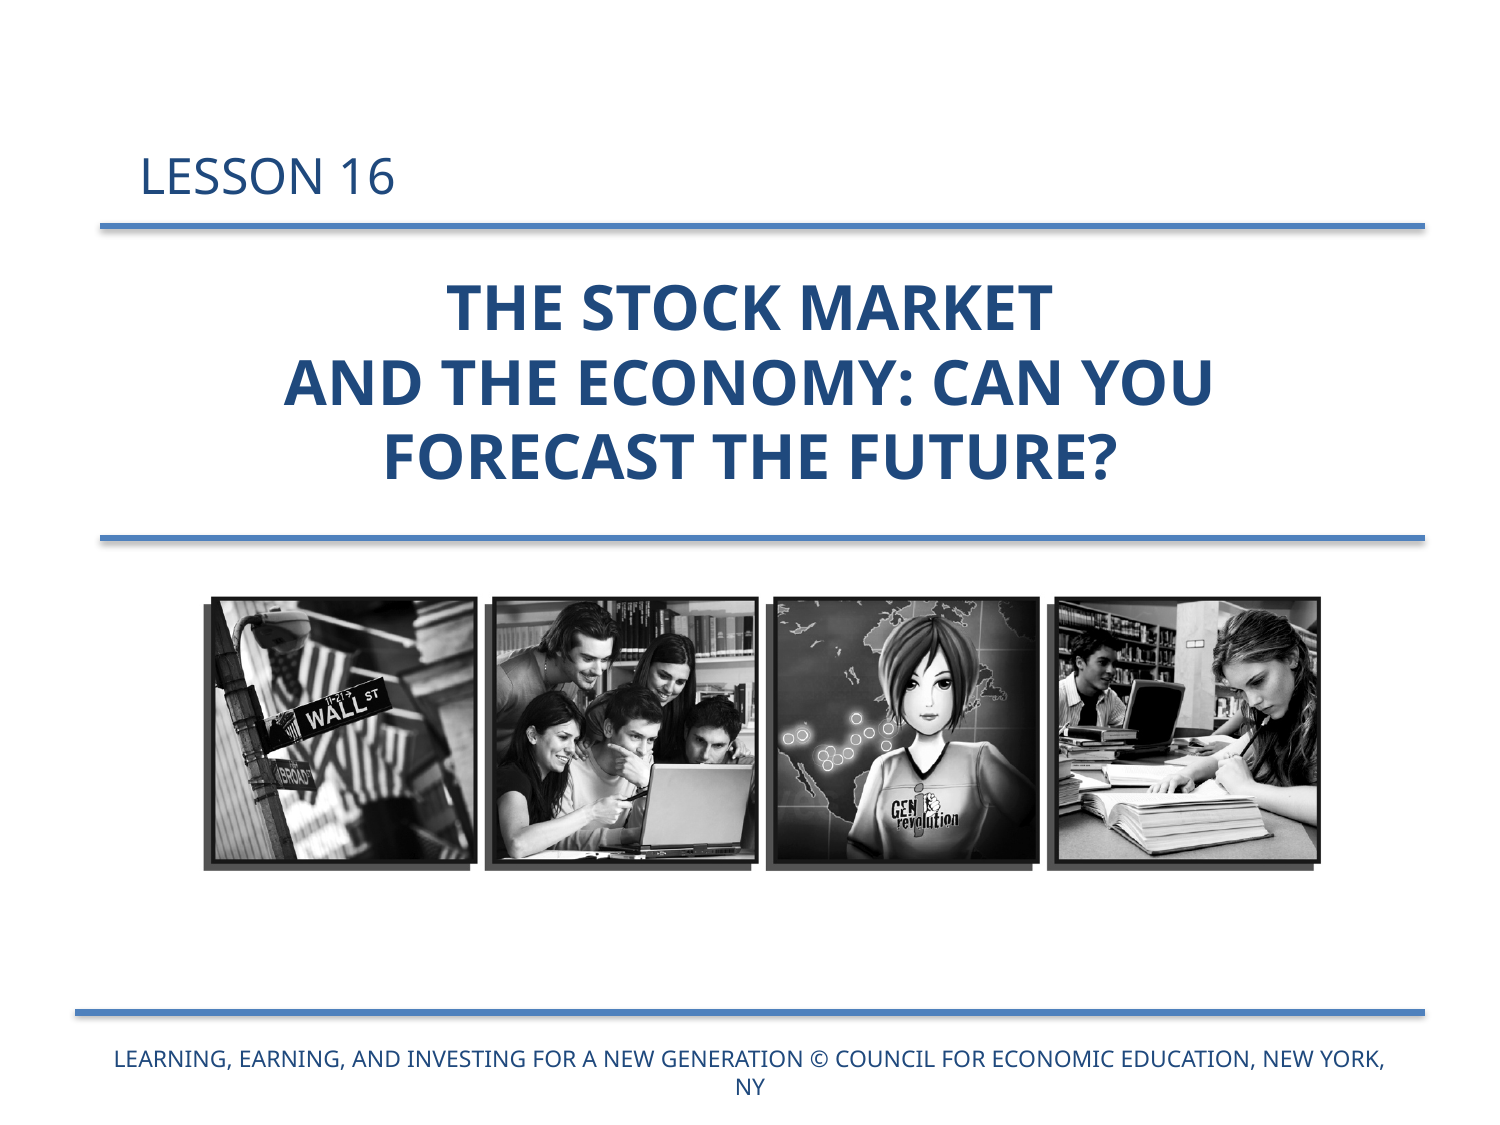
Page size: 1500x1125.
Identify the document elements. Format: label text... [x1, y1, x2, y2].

picture [198, 592, 1326, 876]
text_box Lesson 16 [125, 137, 600, 213]
title The Stock Market and the Economy: Can You Forecast the Future? [112, 259, 1388, 501]
